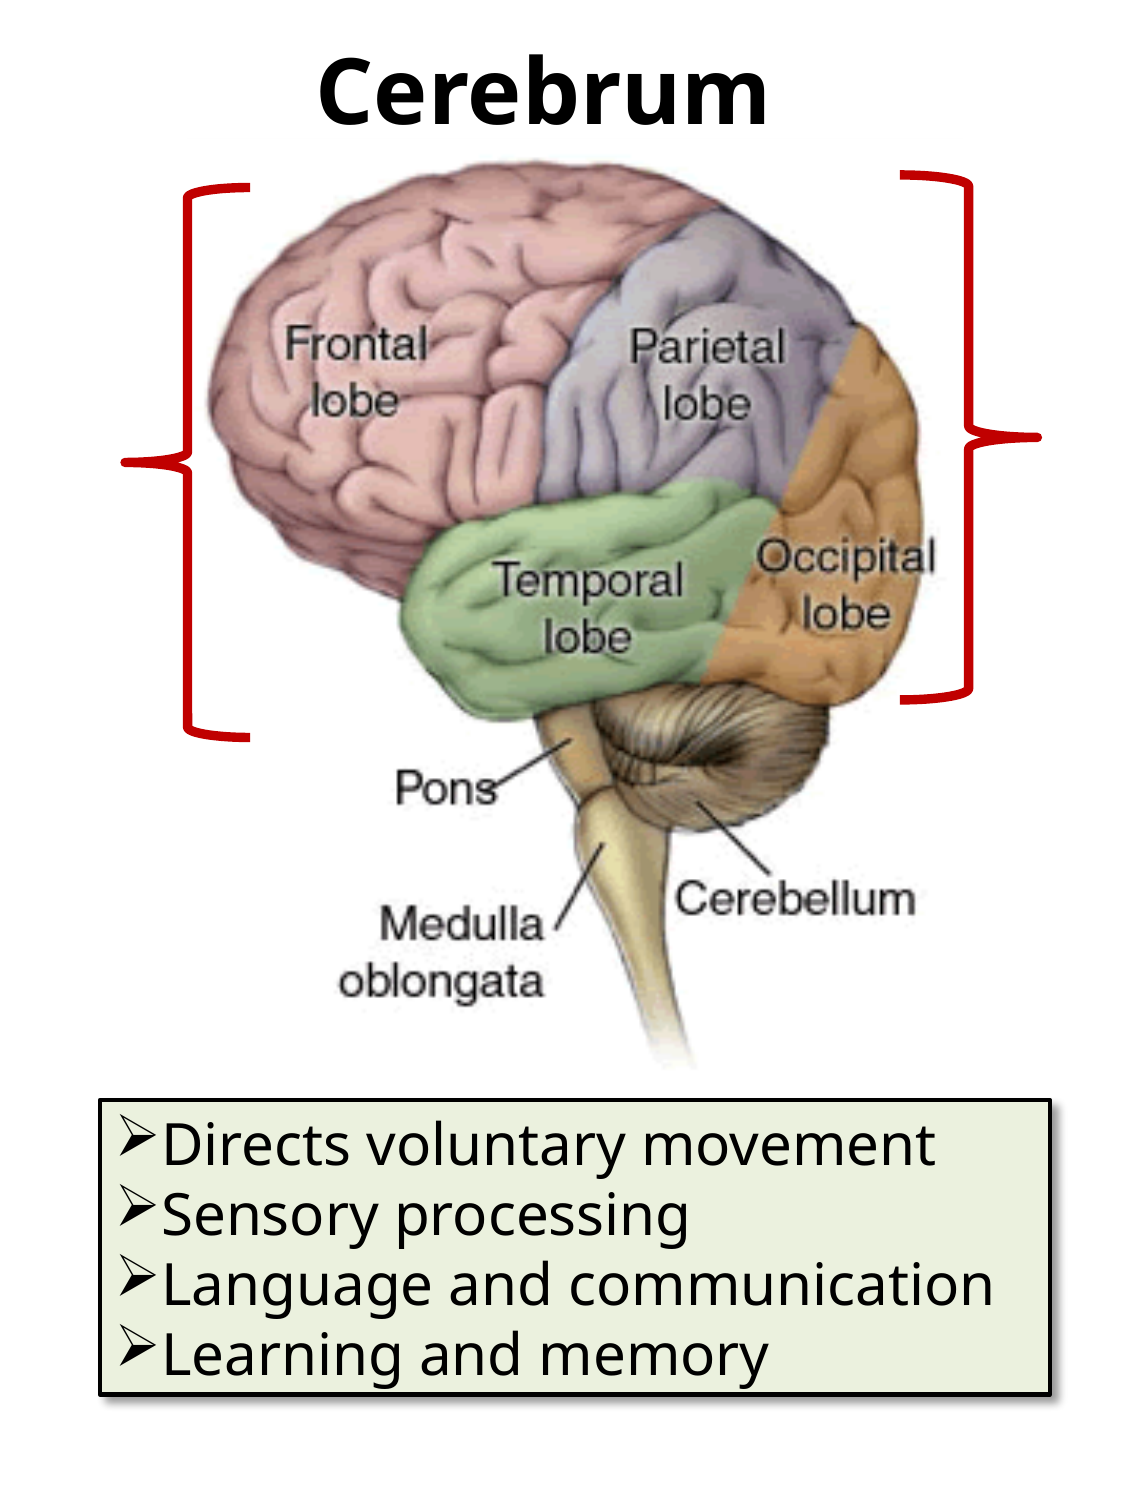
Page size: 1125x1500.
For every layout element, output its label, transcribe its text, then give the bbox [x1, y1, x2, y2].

text_box Directs voluntary movement Sensory processing Language and communication Learning and memory [99, 1099, 1050, 1395]
picture [187, 137, 963, 1083]
title Cerebrum [50, 0, 1038, 175]
text_box [124, 455, 182, 470]
text_box [966, 182, 1039, 693]
